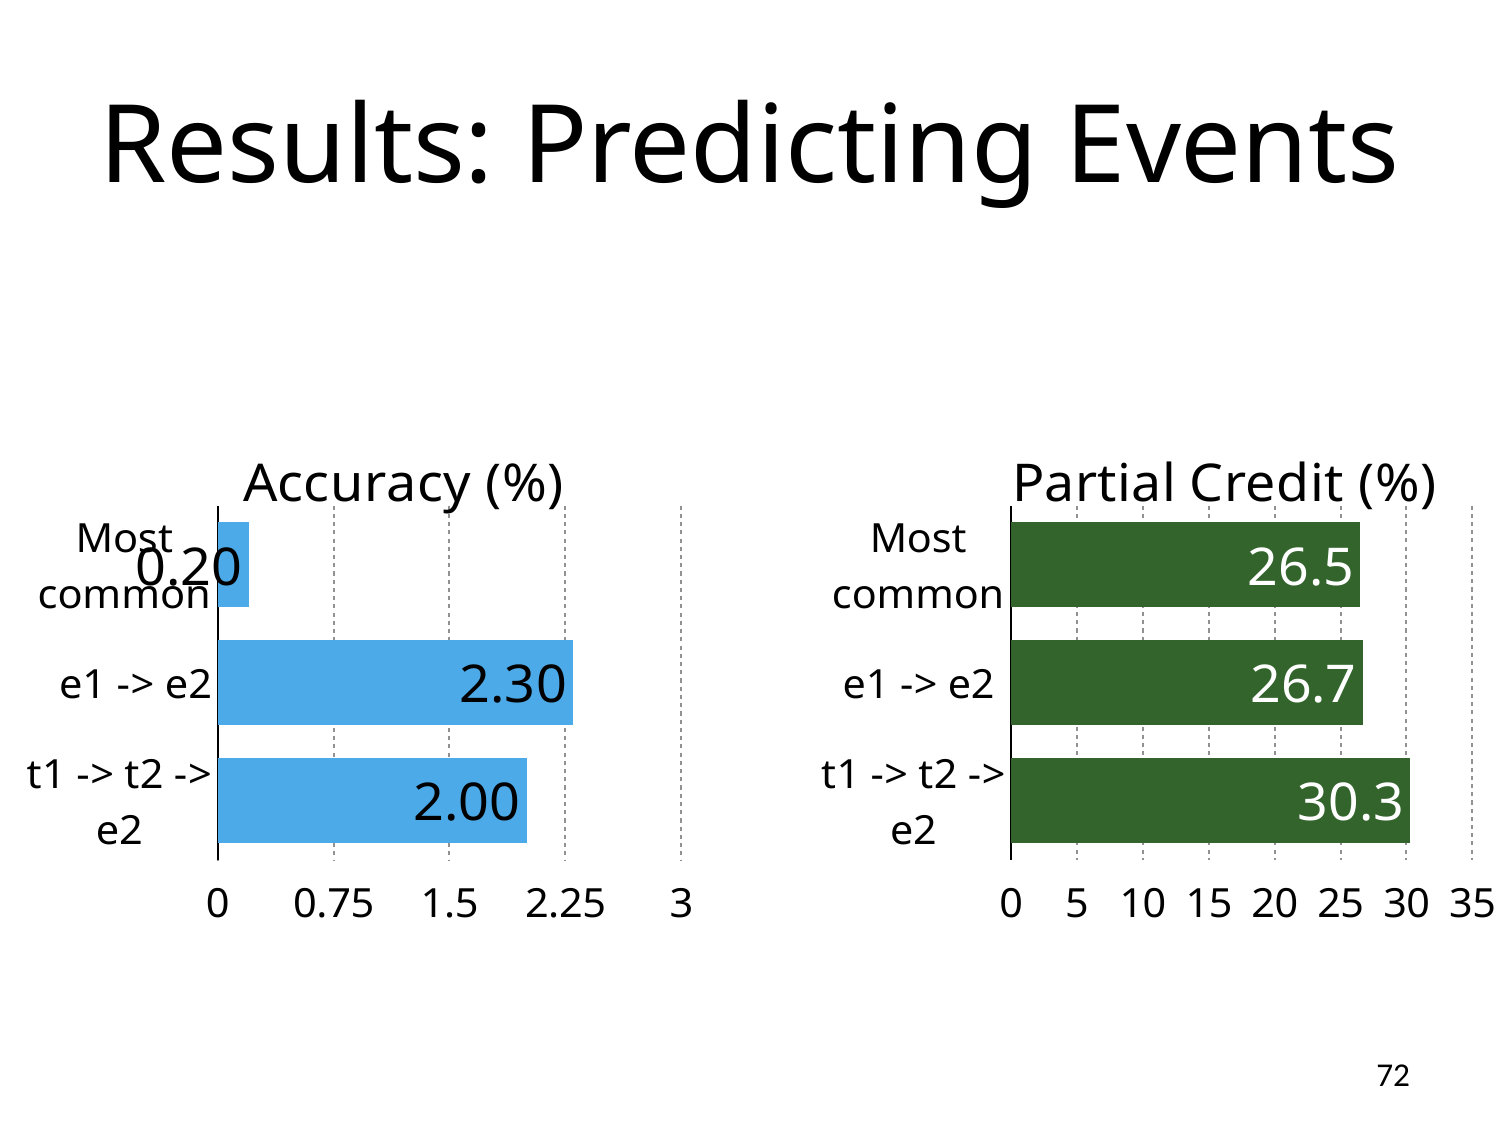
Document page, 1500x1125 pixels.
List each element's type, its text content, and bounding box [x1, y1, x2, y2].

chart [8, 427, 694, 930]
title Results: Predicting Events [75, 45, 1425, 233]
chart [802, 427, 1496, 930]
slide_number 72 [1074, 1042, 1425, 1103]
